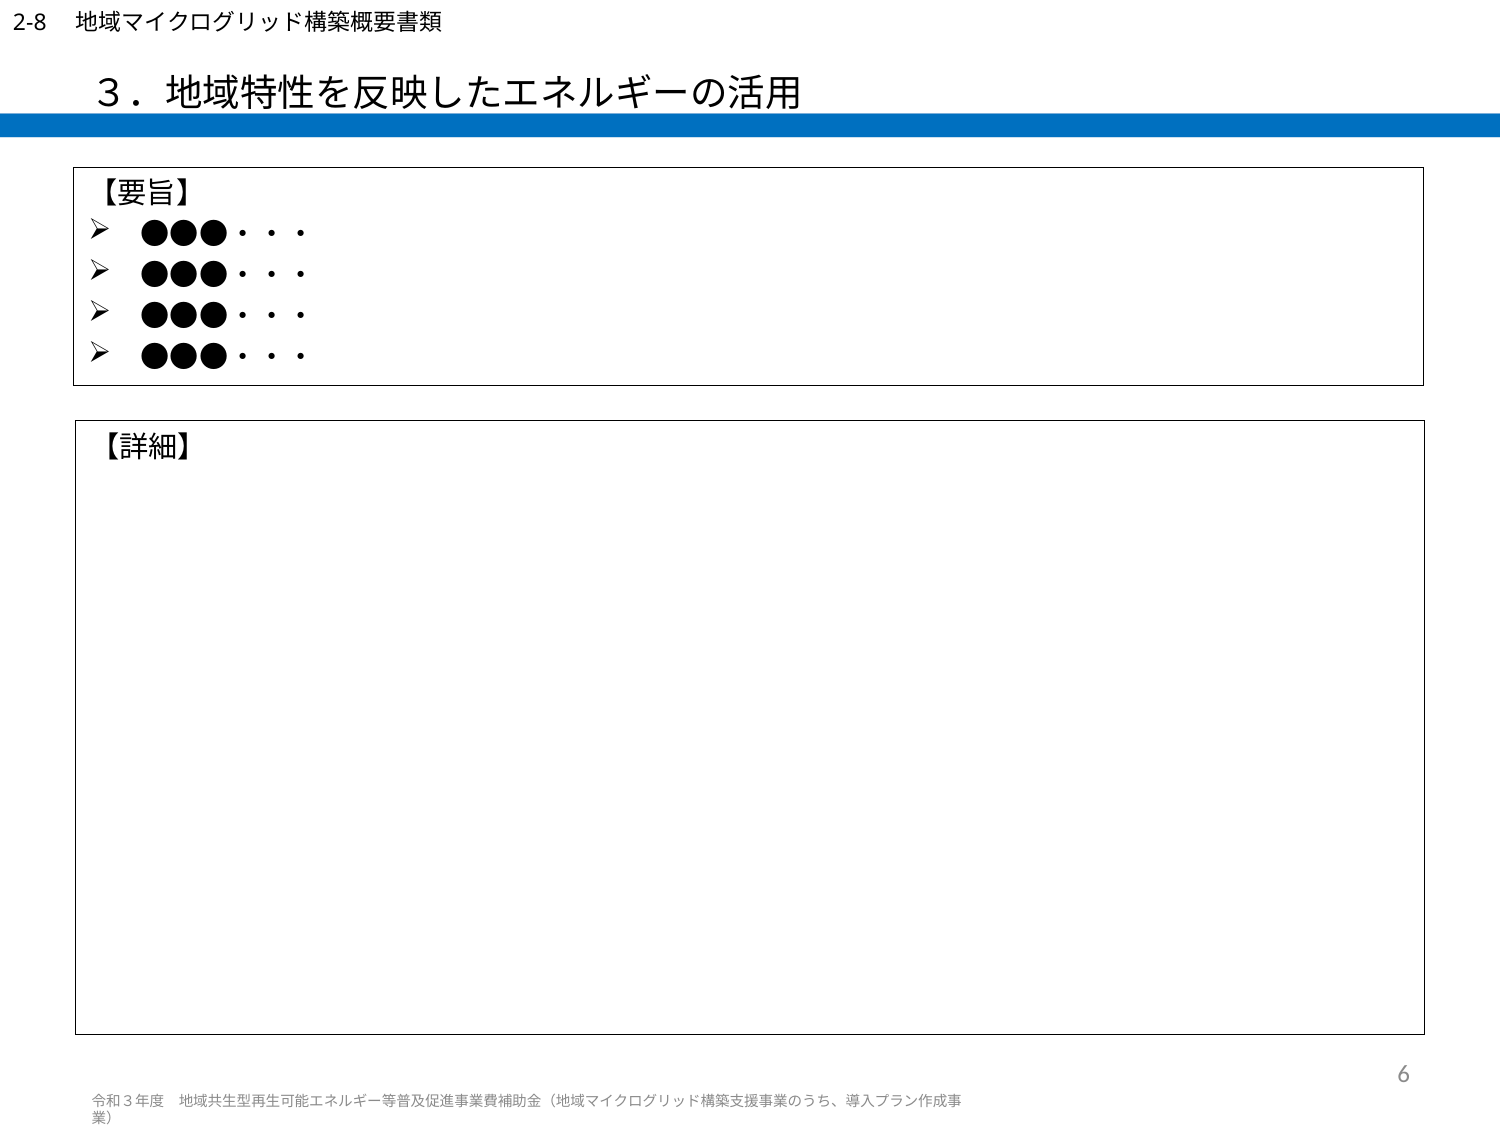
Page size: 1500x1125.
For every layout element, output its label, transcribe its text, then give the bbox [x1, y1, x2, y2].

text_box [0, 113, 1500, 138]
slide_number 6 [1074, 1042, 1425, 1103]
text_box 2-8 地域マイクログリッド構築概要書類 [0, 0, 467, 61]
title ３．地域特性を反映したエネルギーの活用 [75, 45, 1425, 113]
list 【要旨】 ●●●・・・ ●●●・・・ ●●●・・・ ●●●・・・ [73, 167, 1424, 386]
list 【詳細】 [75, 420, 1425, 1035]
